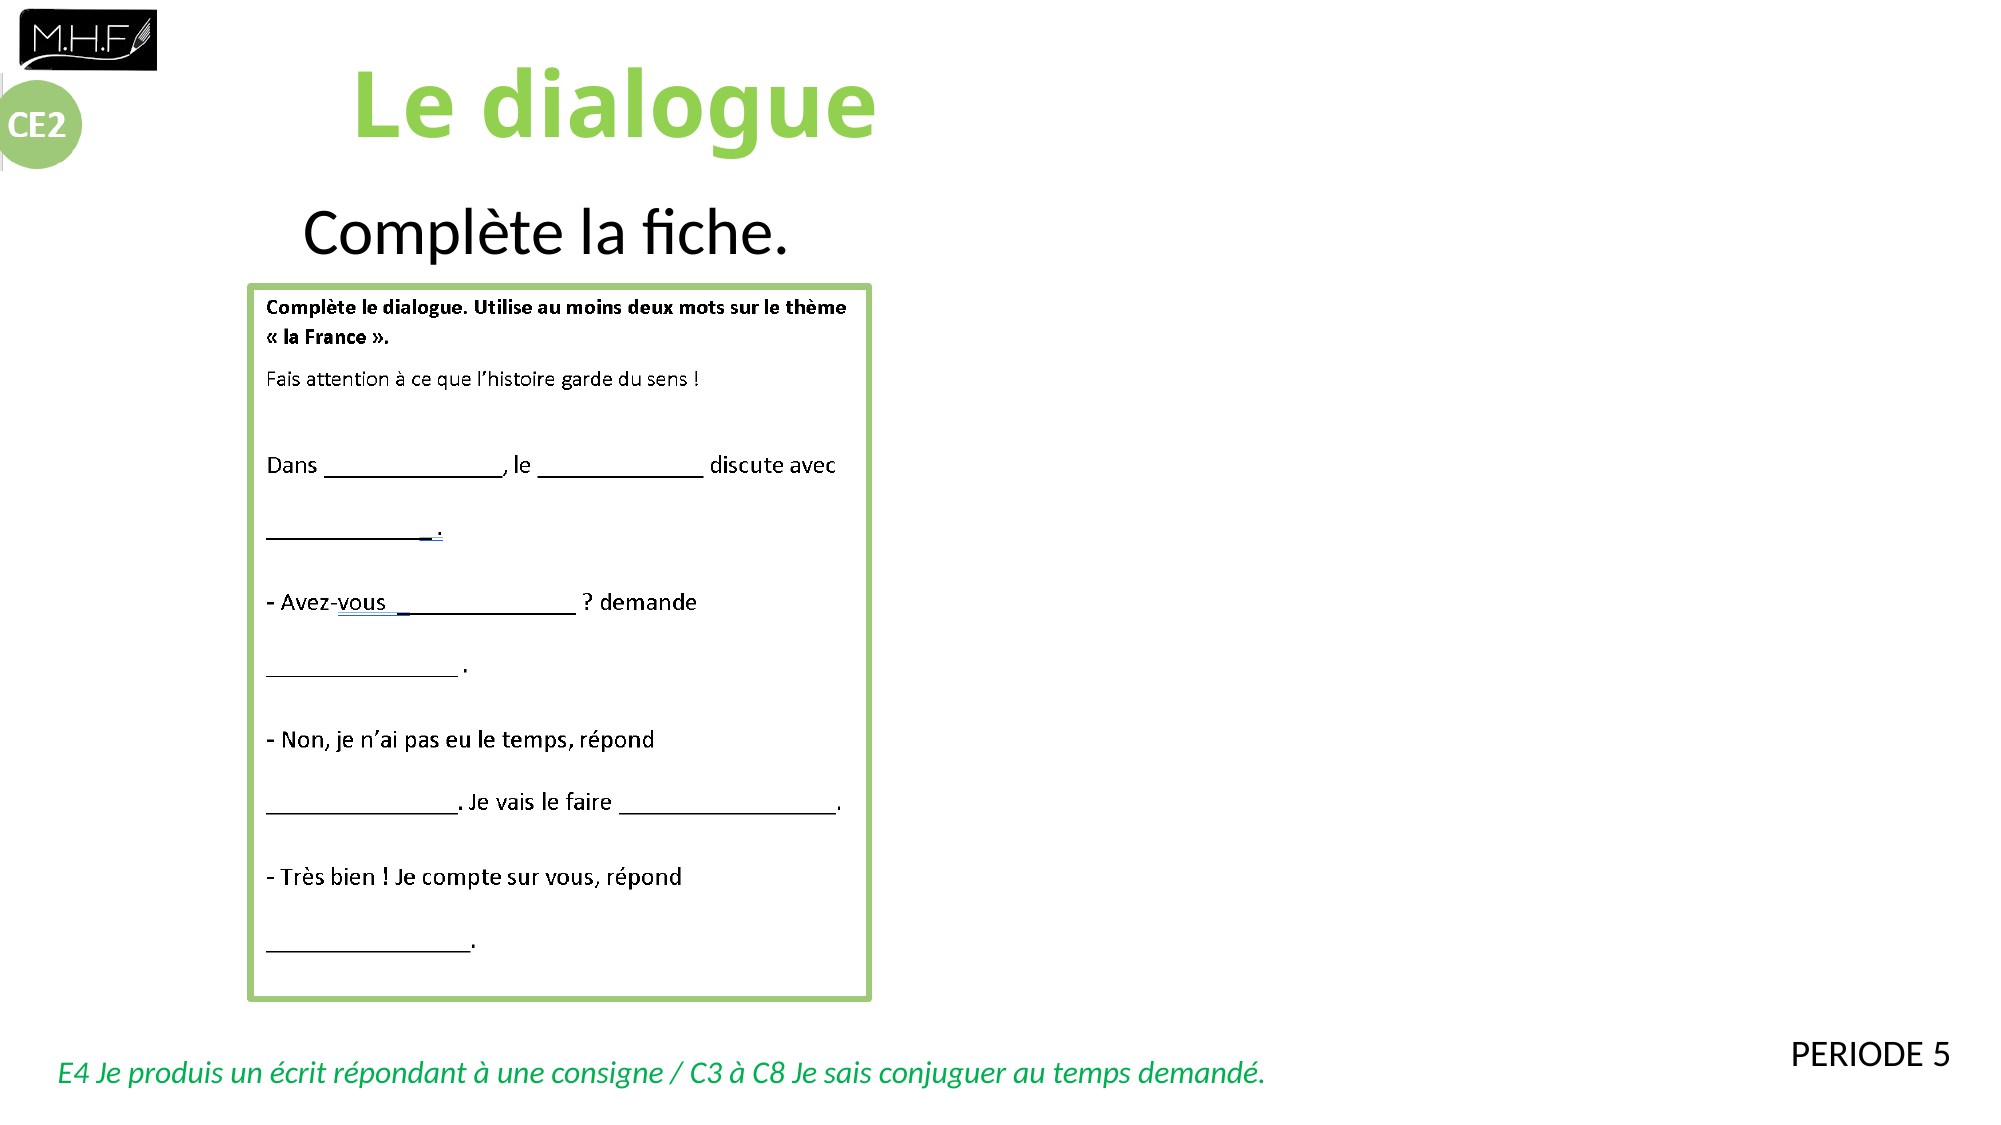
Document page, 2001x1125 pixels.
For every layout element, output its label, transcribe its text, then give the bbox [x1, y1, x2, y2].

picture [0, 7, 157, 171]
picture [253, 289, 866, 996]
text_box PERIODE 5 [1362, 1021, 1967, 1082]
text_box Complète la fiche. [288, 174, 1000, 337]
title Le dialogue [193, 0, 1917, 218]
text_box E4 Je produis un écrit répondant à une consigne / C3 à C8 Je sais conjuguer au temps demandé. [42, 1044, 1544, 1098]
